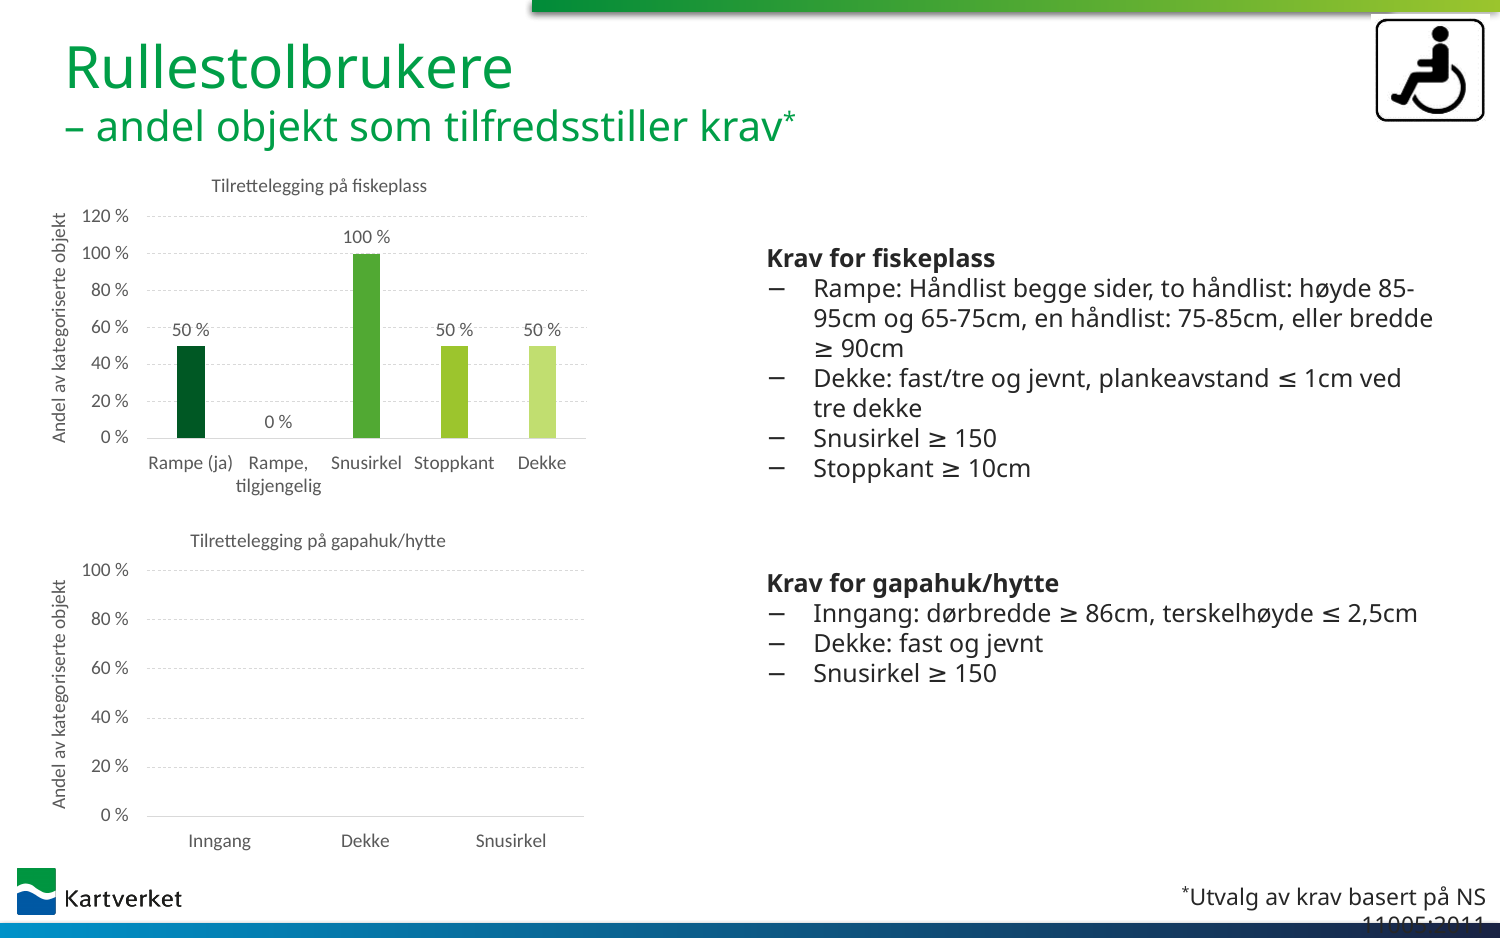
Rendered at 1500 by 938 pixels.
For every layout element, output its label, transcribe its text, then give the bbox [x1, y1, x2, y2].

text_box Rullestolbrukere – andel objekt som tilfredsstiller krav* [49, 29, 1431, 158]
text_box Krav for gapahuk/hytte Inngang: dørbredde ≥ 86cm, terskelhøyde ≤ 2,5cm Dekke: fast og jevnt Snusirkel ≥ 150 [751, 560, 1452, 695]
text_box *Utvalg av krav basert på NS 11005:2011 [1068, 873, 1500, 938]
picture [41, 166, 598, 505]
text_box Krav for fiskeplass Rampe: Håndlist begge sider, to håndlist: høyde 85-95cm og 65-75cm, en håndlist: 75-85cm, eller bredde ≥ 90cm Dekke: fast/tre og jevnt, plankeavstand ≤ 1cm ved tre dekke Snusirkel ≥ 150 Stoppkant ≥ 10cm [751, 235, 1452, 490]
picture [1371, 13, 1491, 127]
picture [41, 520, 596, 859]
